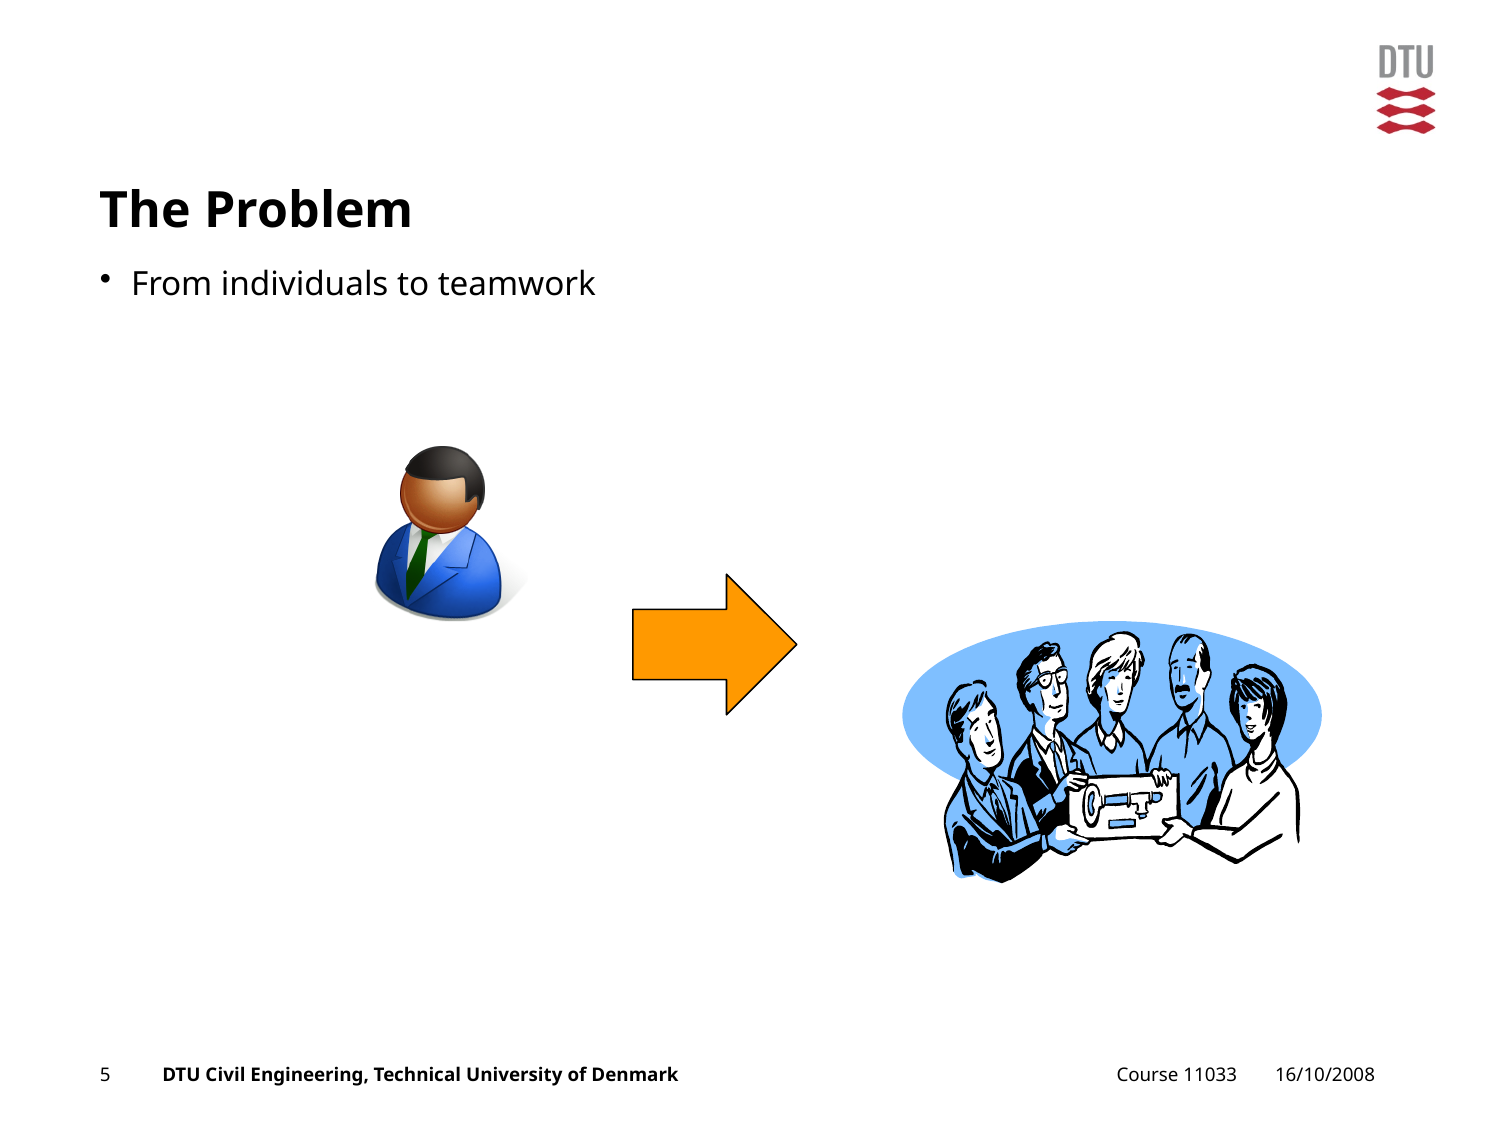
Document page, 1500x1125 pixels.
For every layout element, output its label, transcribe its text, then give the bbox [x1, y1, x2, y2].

list From individuals to teamwork [99, 262, 1376, 1012]
picture [1356, 45, 1436, 134]
title The Problem [99, 49, 1376, 238]
picture [351, 445, 528, 622]
picture [902, 620, 1323, 884]
text_box [632, 574, 797, 715]
